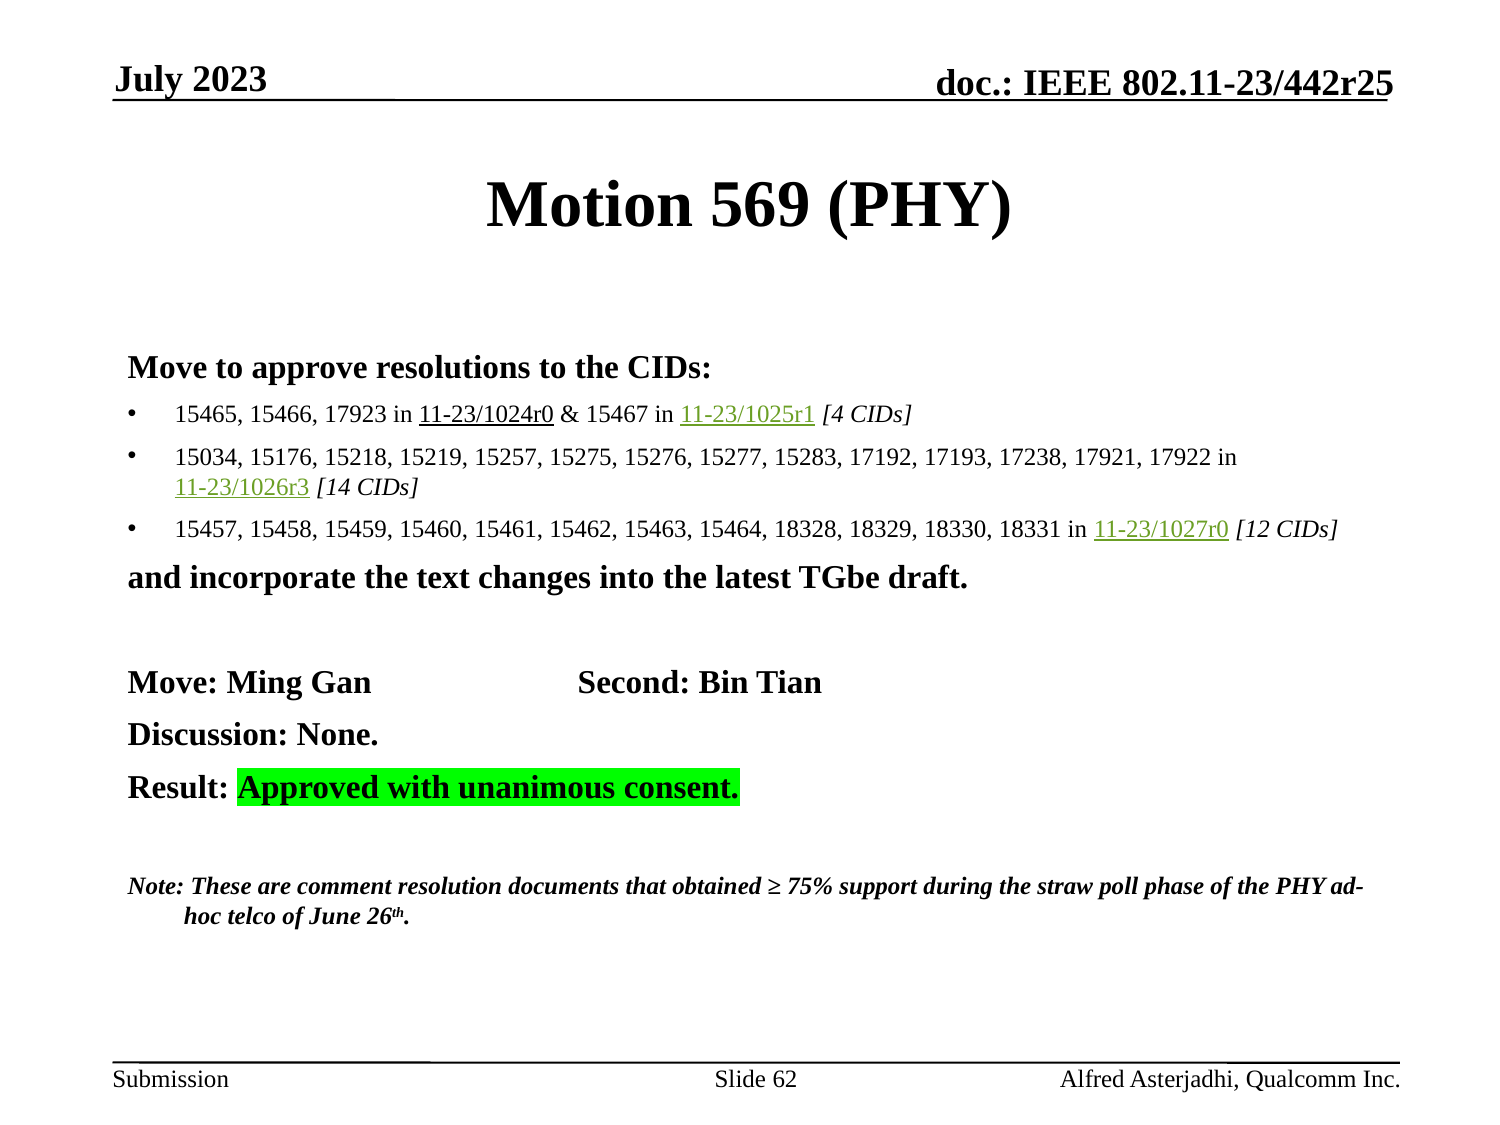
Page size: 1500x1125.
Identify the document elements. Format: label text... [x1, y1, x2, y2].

footer Alfred Asterjadhi, Qualcomm Inc. [878, 1061, 1402, 1093]
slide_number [114, 54, 423, 100]
slide_number Slide 62 [712, 1061, 800, 1123]
title Motion 569 (PHY) [112, 112, 1388, 288]
list Move to approve resolutions to the CIDs: 15465, 15466, 17923 in 11-23/1024r0 & 15467 in 11-23/1025r1 [4 CIDs] 15034, 15176, 15218, 15219, 15257, 15275, 15276, 15277, 15283, 17192, 17193, 17238, 17921, 17922 in 11-23/1026r3 [14 CIDs] 15457, 15458, 15459, 15460, 15461, 15462, 15463, 15464, 18328, 18329, 18330, 18331 in 11-23/1027r0 [12 CIDs] and incorporate the text changes into the latest TGbe draft. Move: Ming Gan Second: Bin Tian Discussion: None. Result: Approved with unanimous consent. Note: These are comment resolution documents that obtained ≥ 75% support during the straw poll phase of the PHY ad-hoc telco of June 26th. [112, 337, 1388, 1076]
